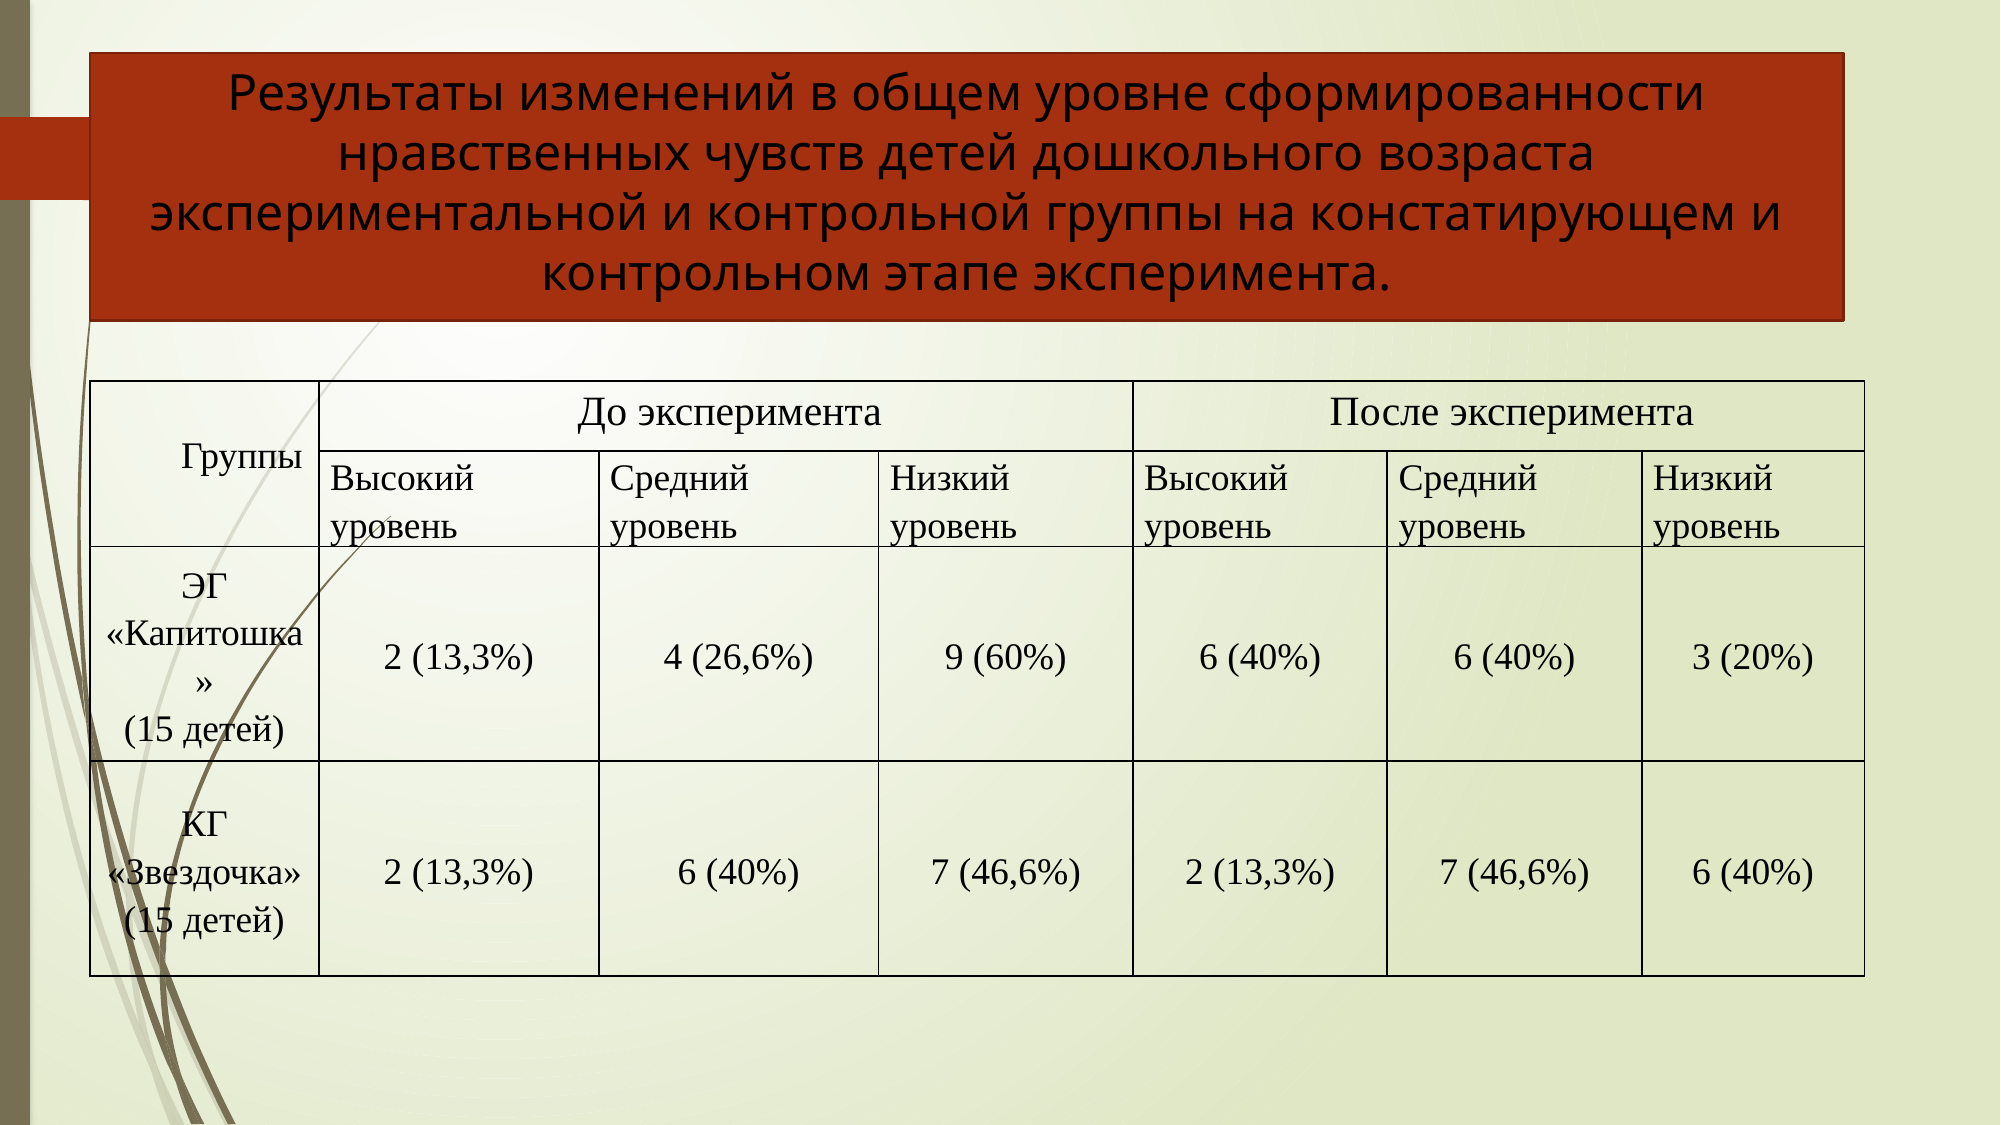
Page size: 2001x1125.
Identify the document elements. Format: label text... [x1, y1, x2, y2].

table_cell 3 (20%) [1643, 547, 1864, 760]
text_box Результаты изменений в общем уровне сформированности нравственных чувств детей дошкольного возраста экспериментальной и контрольной группы на констатирующем и контрольном этапе эксперимента. [89, 52, 1845, 322]
table_cell 2 (13,3%) [320, 762, 598, 975]
table_cell 2 (13,3%) [1134, 762, 1386, 975]
table_cell 6 (40%) [1643, 762, 1864, 975]
table_cell 4 (26,6%) [600, 547, 878, 760]
table_cell Средний уровень [1388, 452, 1641, 546]
table_cell 6 (40%) [1134, 547, 1386, 760]
table_cell 6 (40%) [1388, 547, 1641, 760]
table_cell Высокий уровень [320, 452, 598, 546]
table_cell 6 (40%) [600, 762, 878, 975]
table_cell Высокий уровень [1134, 452, 1386, 546]
table_cell 2 (13,3%) [320, 547, 598, 760]
table_cell КГ «Звездочка» (15 детей) [91, 762, 318, 975]
table_header После эксперимента [1134, 382, 1864, 450]
table_cell Низкий уровень [879, 452, 1132, 546]
table_header Группы [91, 382, 318, 546]
table_cell ЭГ «Капитошка» (15 детей) [91, 547, 318, 760]
table_cell Средний уровень [600, 452, 878, 546]
table_cell 7 (46,6%) [879, 762, 1132, 975]
table_cell 7 (46,6%) [1388, 762, 1641, 975]
table_cell Низкий уровень [1643, 452, 1864, 546]
table_cell 9 (60%) [879, 547, 1132, 760]
table_header До эксперимента [320, 382, 1132, 450]
